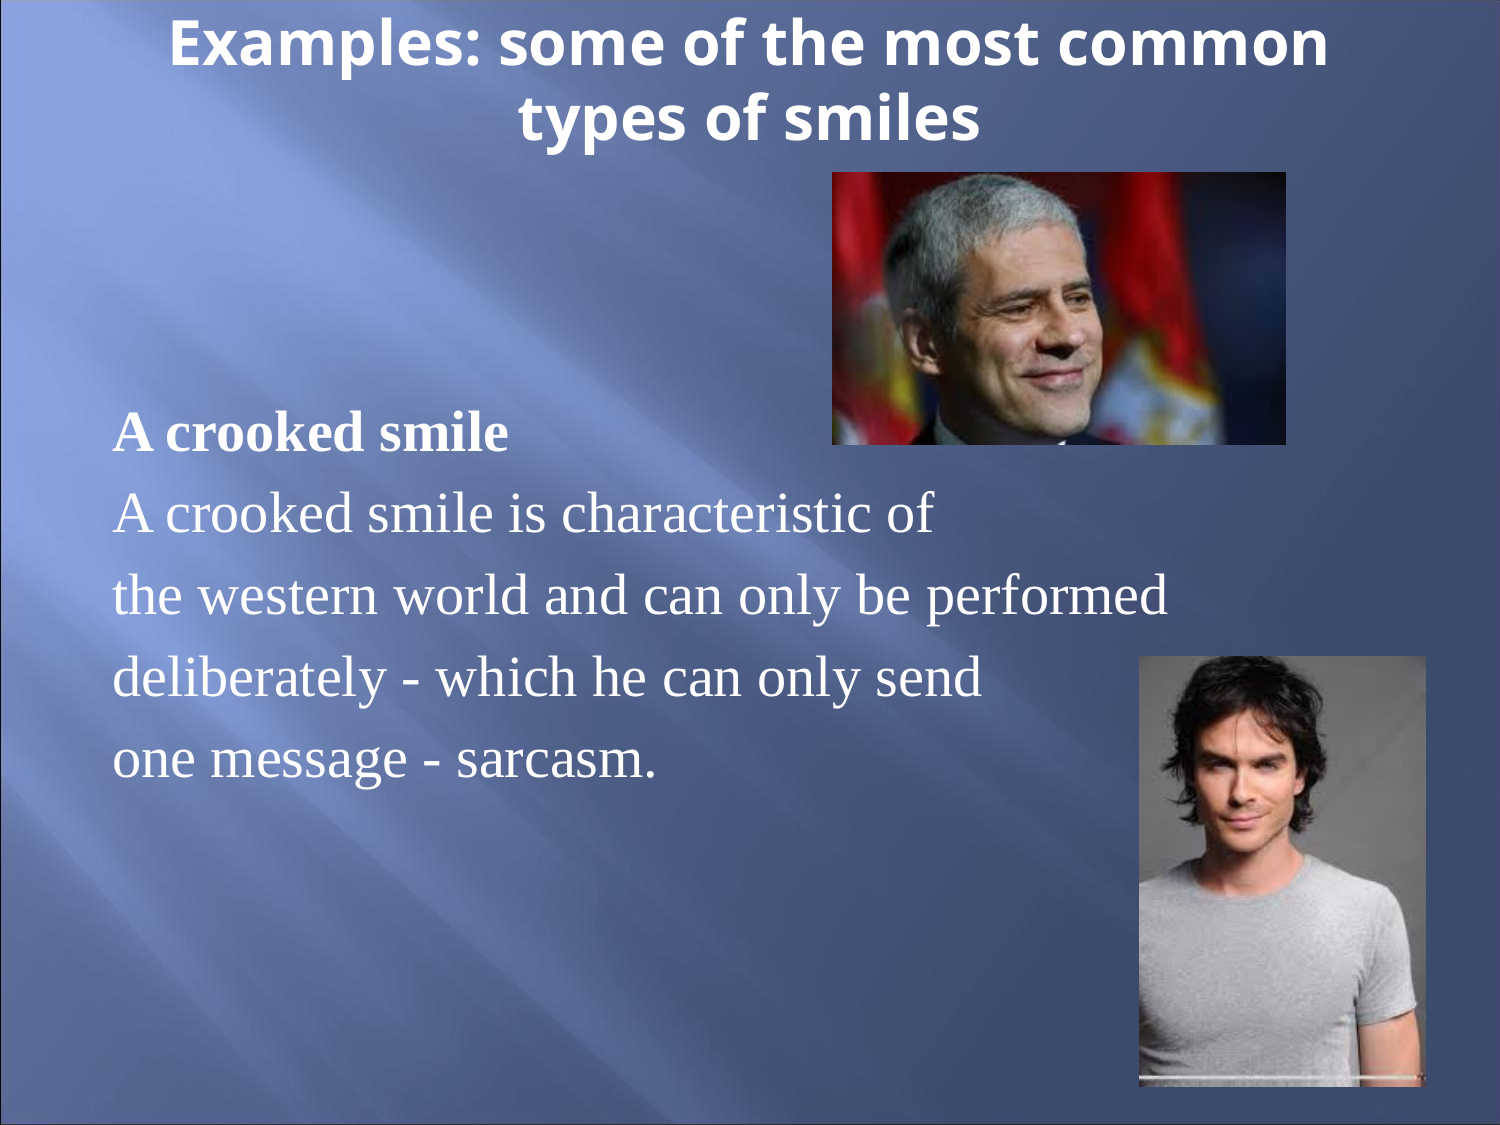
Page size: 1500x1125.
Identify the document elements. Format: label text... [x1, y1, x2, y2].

title Examples: some of the most common types of smiles [75, 0, 1425, 172]
list A crooked smile A crooked smile is characteristic of the western world and can only be performed deliberately - which he can only send one message - sarcasm. [75, 385, 1425, 1125]
picture [0, 0, 1500, 1125]
